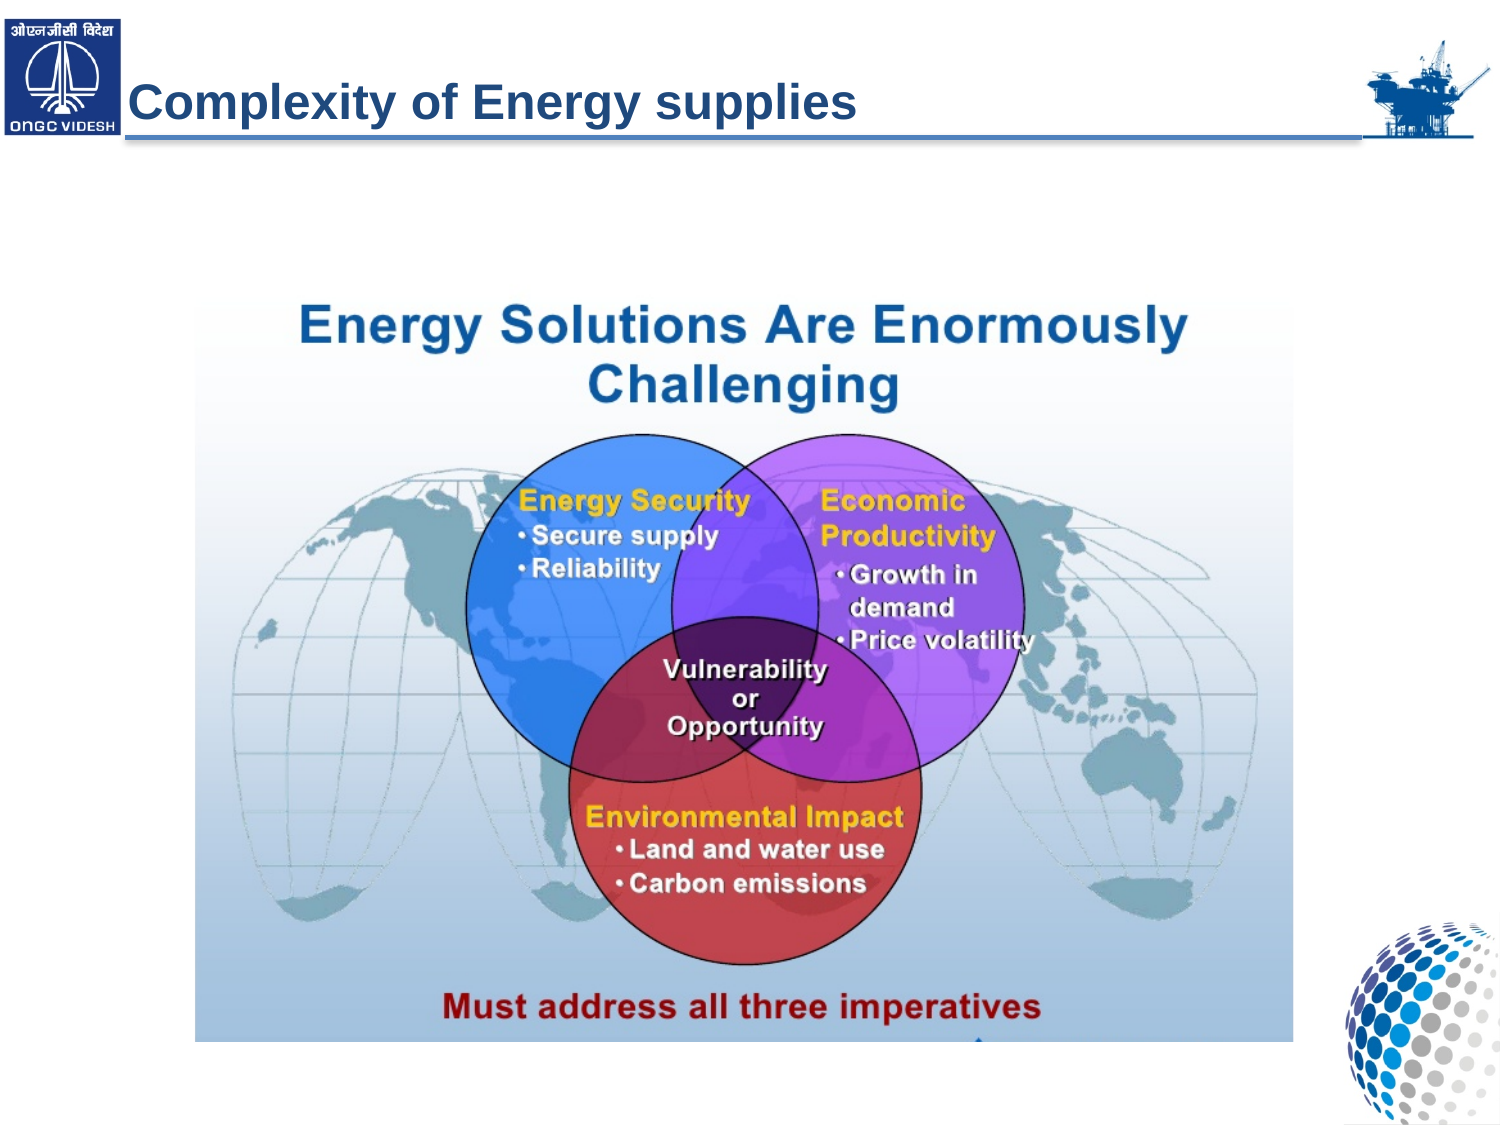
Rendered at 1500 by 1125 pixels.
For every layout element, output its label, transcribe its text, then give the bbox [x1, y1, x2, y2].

picture [194, 278, 1294, 1042]
picture [1343, 912, 1500, 1125]
picture [0, 12, 125, 143]
picture [1362, 32, 1494, 145]
title Complexity of Energy supplies [112, 12, 1388, 137]
